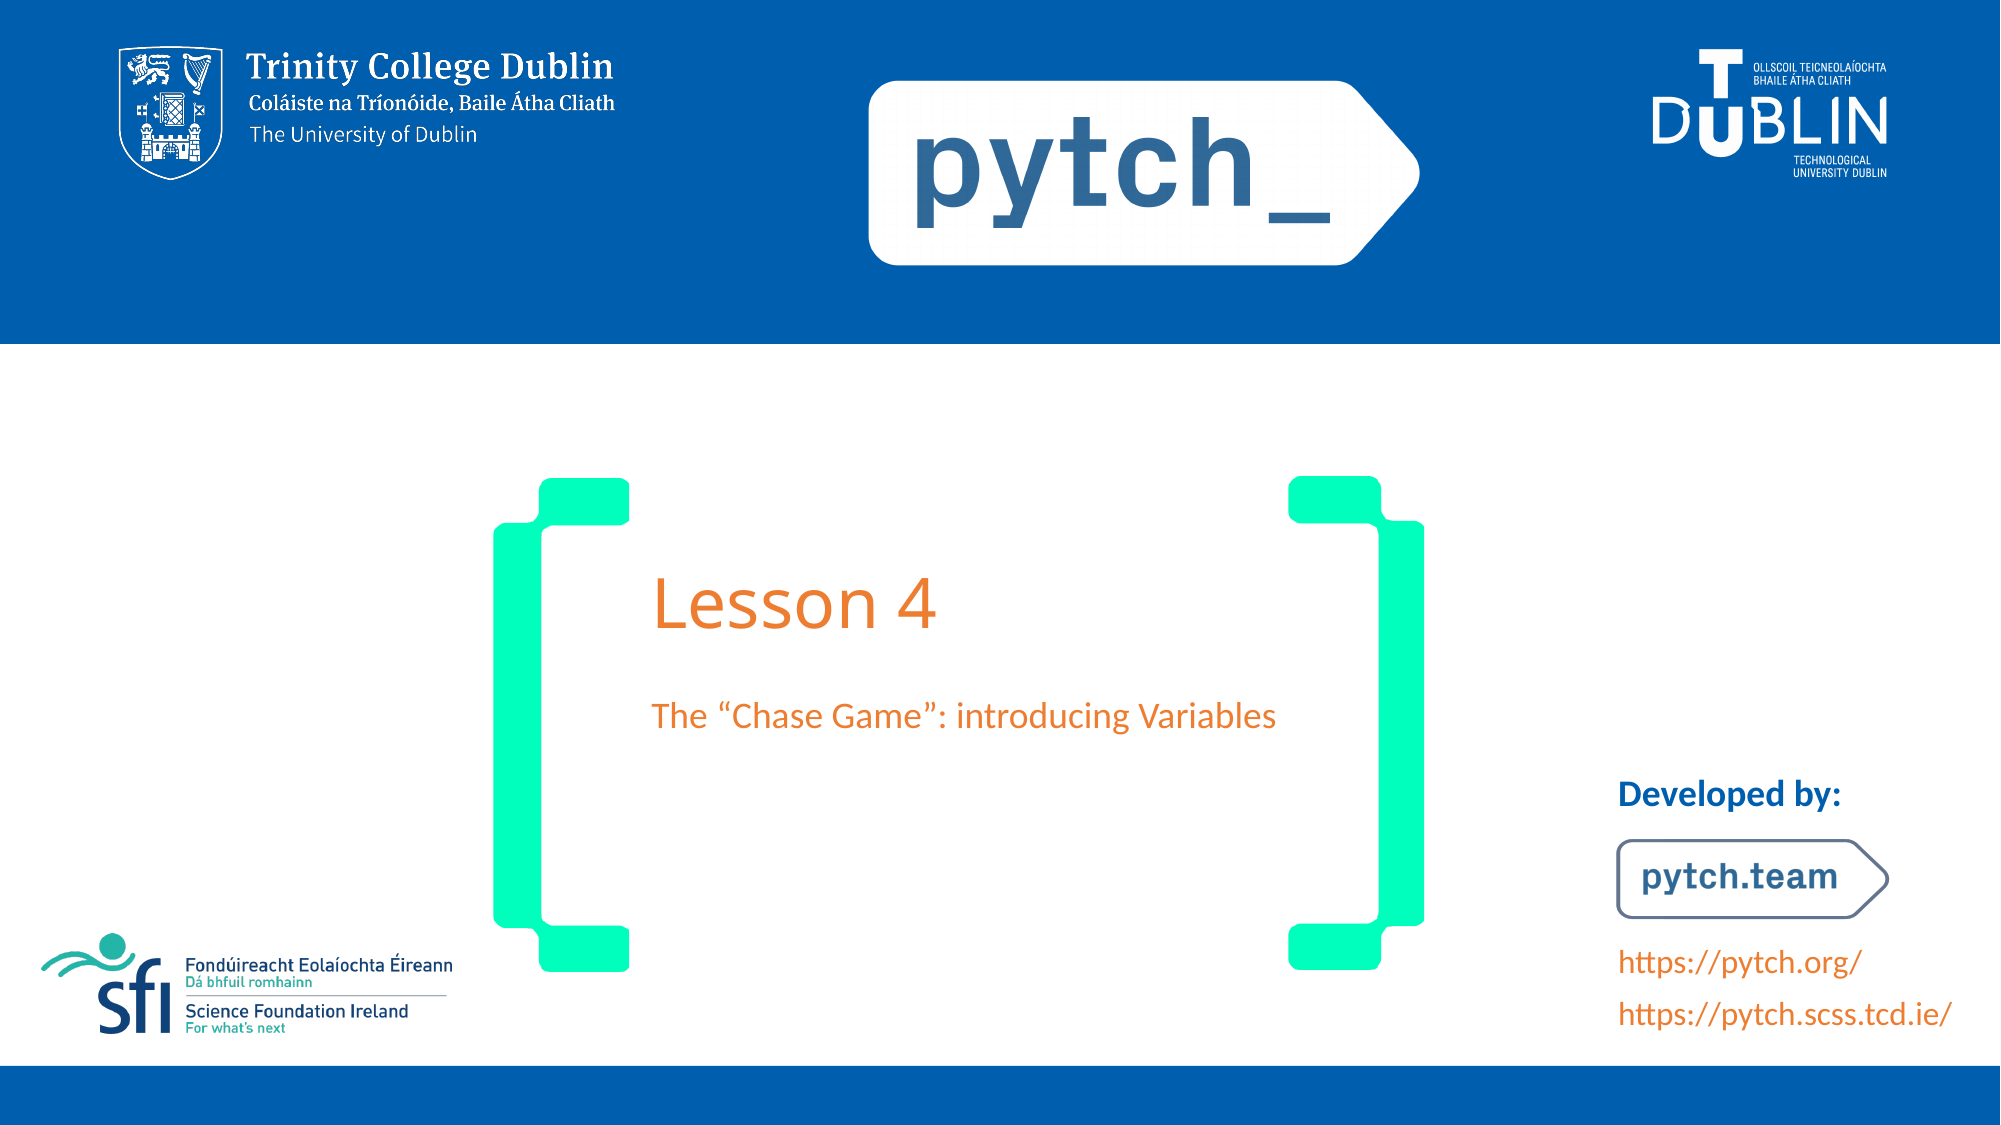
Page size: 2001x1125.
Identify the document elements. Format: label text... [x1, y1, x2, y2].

subtitle The “Chase Game”: introducing Variables [636, 679, 1318, 739]
picture [117, 45, 617, 181]
picture [41, 933, 452, 1034]
picture [1618, 17, 1923, 209]
picture [1603, 820, 1905, 940]
text_box Developed by: https://pytch.org/ https://pytch.scss.tcd.ie/ [1603, 762, 1978, 1079]
picture [696, 36, 1592, 305]
title Lesson 4 [636, 560, 1357, 652]
